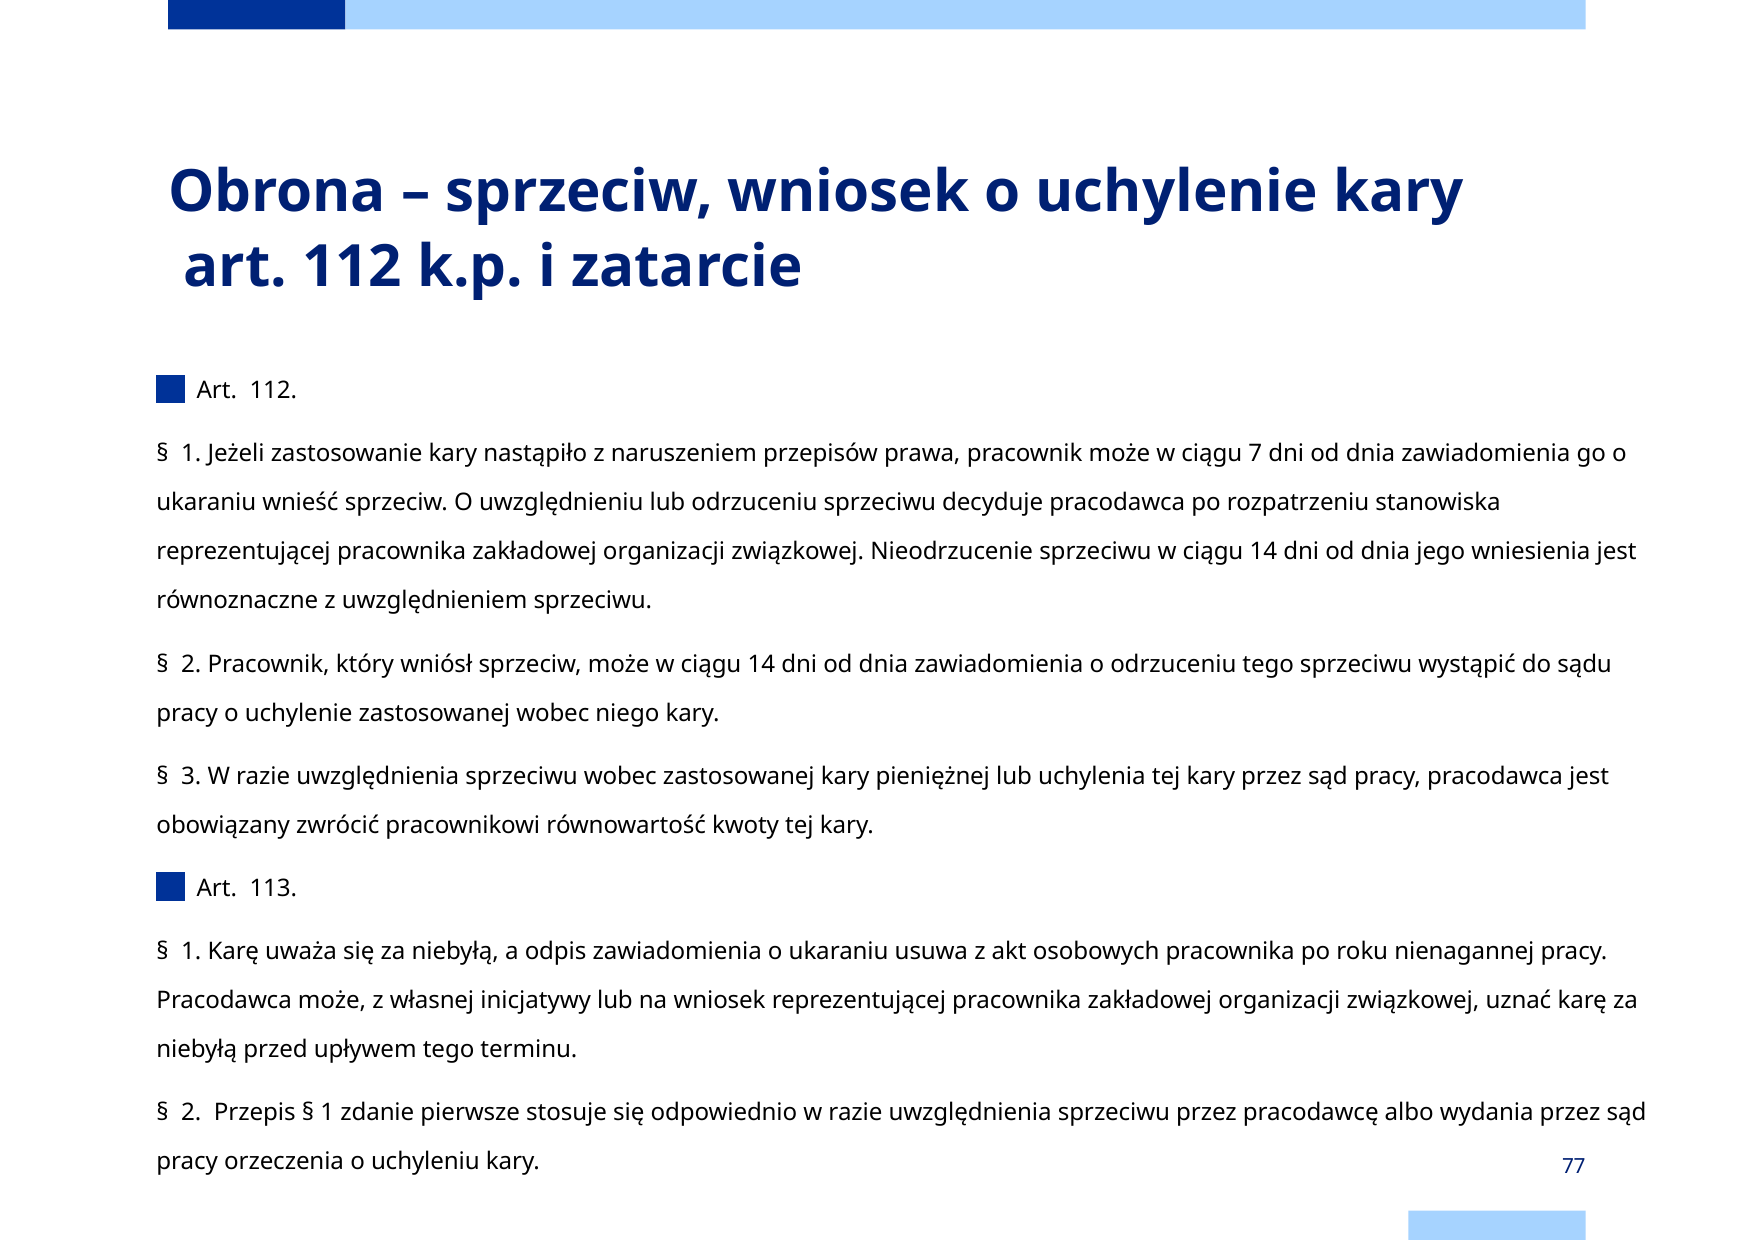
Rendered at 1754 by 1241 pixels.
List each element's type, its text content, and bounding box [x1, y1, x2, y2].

list Art. 112. § 1. Jeżeli zastosowanie kary nastąpiło z naruszeniem przepisów prawa, pracownik może w ciągu 7 dni od dnia zawiadomienia go o ukaraniu wnieść sprzeciw. O uwzględnieniu lub odrzuceniu sprzeciwu decyduje pracodawca po rozpatrzeniu stanowiska reprezentującej pracownika zakładowej organizacji związkowej. Nieodrzucenie sprzeciwu w ciągu 14 dni od dnia jego wniesienia jest równoznaczne z uwzględnieniem sprzeciwu. § 2. Pracownik, który wniósł sprzeciw, może w ciągu 14 dni od dnia zawiadomienia o odrzuceniu tego sprzeciwu wystąpić do sądu pracy o uchylenie zastosowanej wobec niego kary. § 3. W razie uwzględnienia sprzeciwu wobec zastosowanej kary pieniężnej lub uchylenia tej kary przez sąd pracy, pracodawca jest obowiązany zwrócić pracownikowi równowartość kwoty tej kary. Art. 113. § 1. Karę uważa się za niebyłą, a odpis zawiadomienia o ukaraniu usuwa z akt osobowych pracownika po roku nienagannej pracy. Pracodawca może, z własnej inicjatywy lub na wniosek reprezentującej pracownika zakładowej organizacji związkowej, uznać karę za niebyłą przed upływem tego terminu. § 2. Przepis § 1 zdanie pierwsze stosuje się odpowiednio w razie uwzględnienia sprzeciwu przez pracodawcę albo wydania przez sąd pracy orzeczenia o uchyleniu kary. [156, 354, 1669, 1182]
picture [156, 872, 185, 901]
picture [156, 375, 185, 403]
title Obrona – sprzeciw, wniosek o uchylenie kary art. 112 k.p. i zatarcie [168, 147, 1586, 325]
slide_number 77 [1408, 1151, 1586, 1182]
